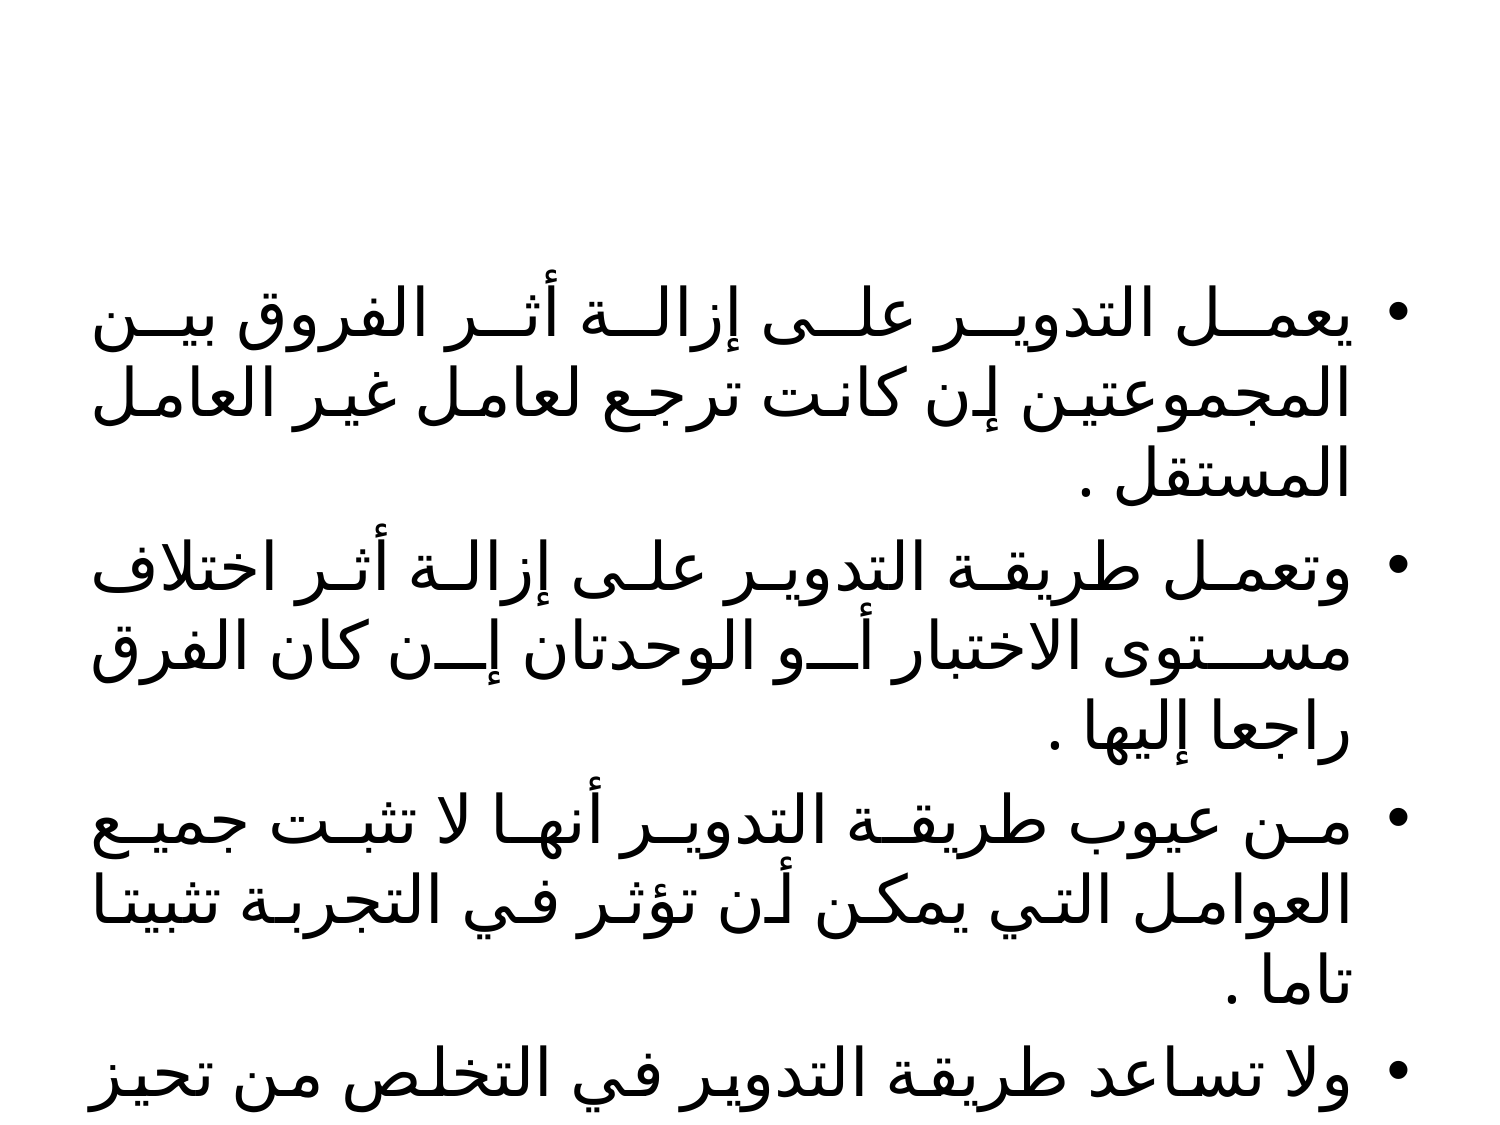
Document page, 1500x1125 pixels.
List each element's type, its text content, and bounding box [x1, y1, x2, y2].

list يعمل التدوير على إزالة أثر الفروق بين المجموعتين إن كانت ترجع لعامل غير العامل المستقل . وتعمل طريقة التدوير على إزالة أثر اختلاف مستوى الاختبار أو الوحدتان إن كان الفرق راجعا إليها . من عيوب طريقة التدوير أنها لا تثبت جميع العوامل التي يمكن أن تؤثر في التجربة تثبيتا تاما . ولا تساعد طريقة التدوير في التخلص من تحيز الباحث . [75, 262, 1425, 1005]
